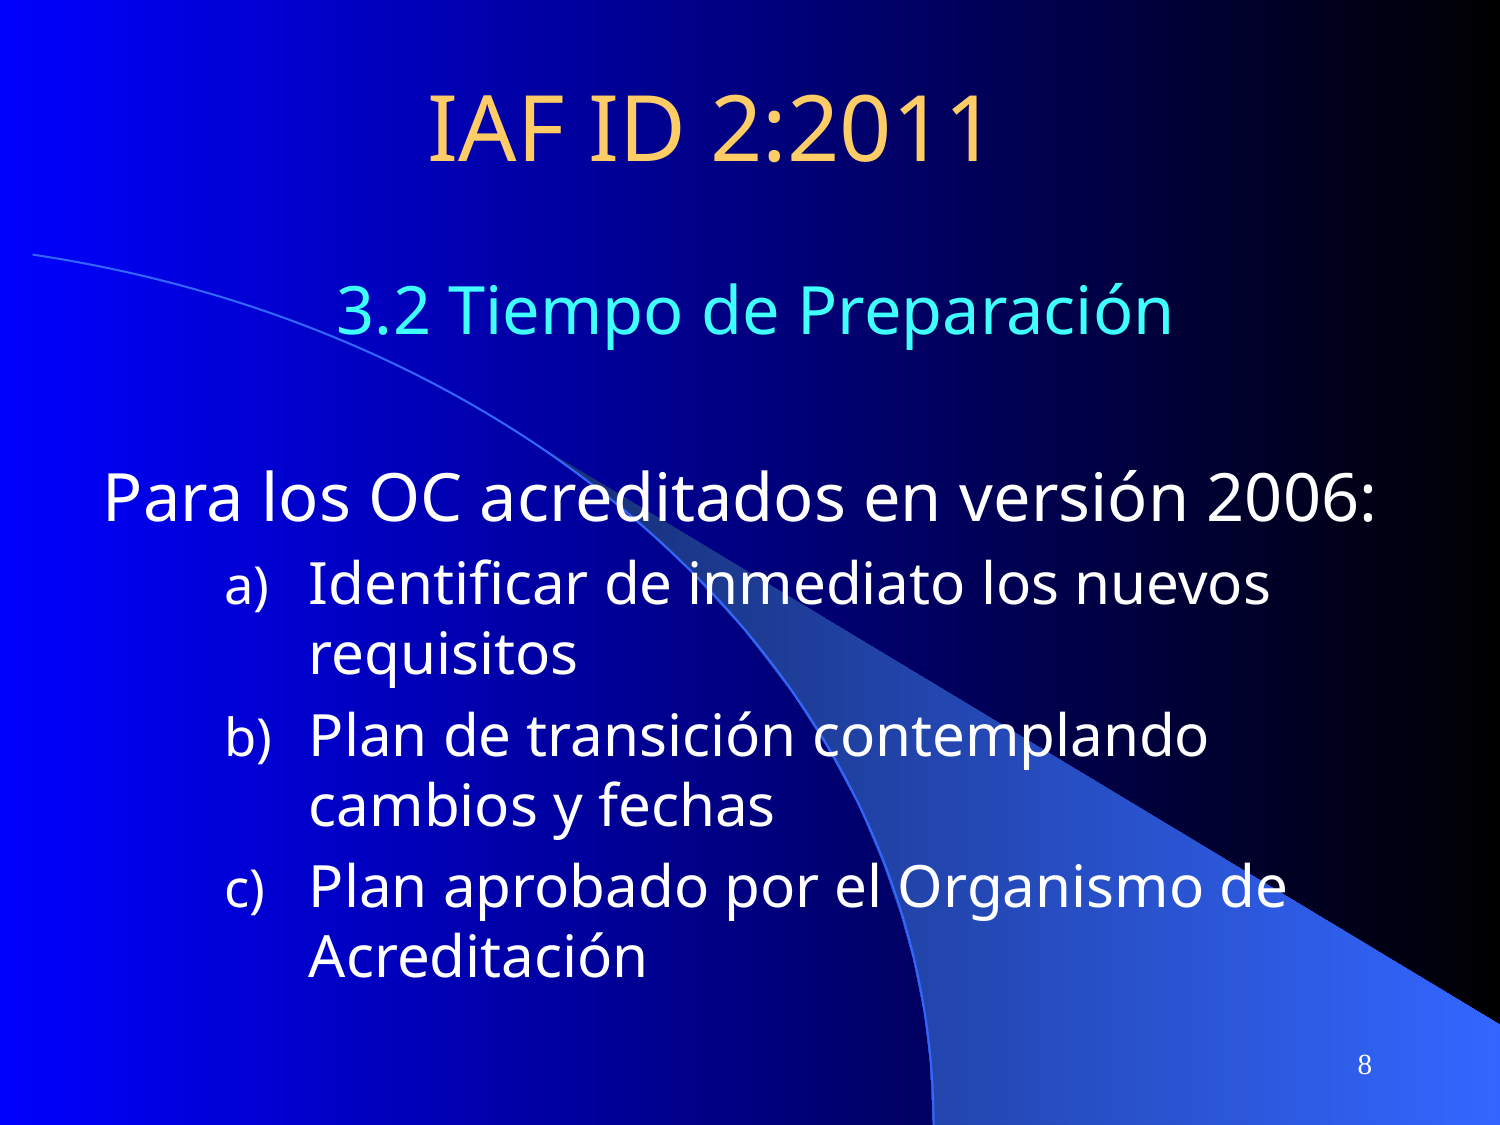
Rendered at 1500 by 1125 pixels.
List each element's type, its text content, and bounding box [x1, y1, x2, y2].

subtitle 3.2 Tiempo de Preparación Para los OC acreditados en versión 2006: Identificar de inmediato los nuevos requisitos Plan de transición contemplando cambios y fechas Plan aprobado por el Organismo de Acreditación [87, 499, 1426, 888]
title IAF ID 2:2011 [74, 37, 1351, 188]
slide_number 8 [1074, 1024, 1388, 1101]
